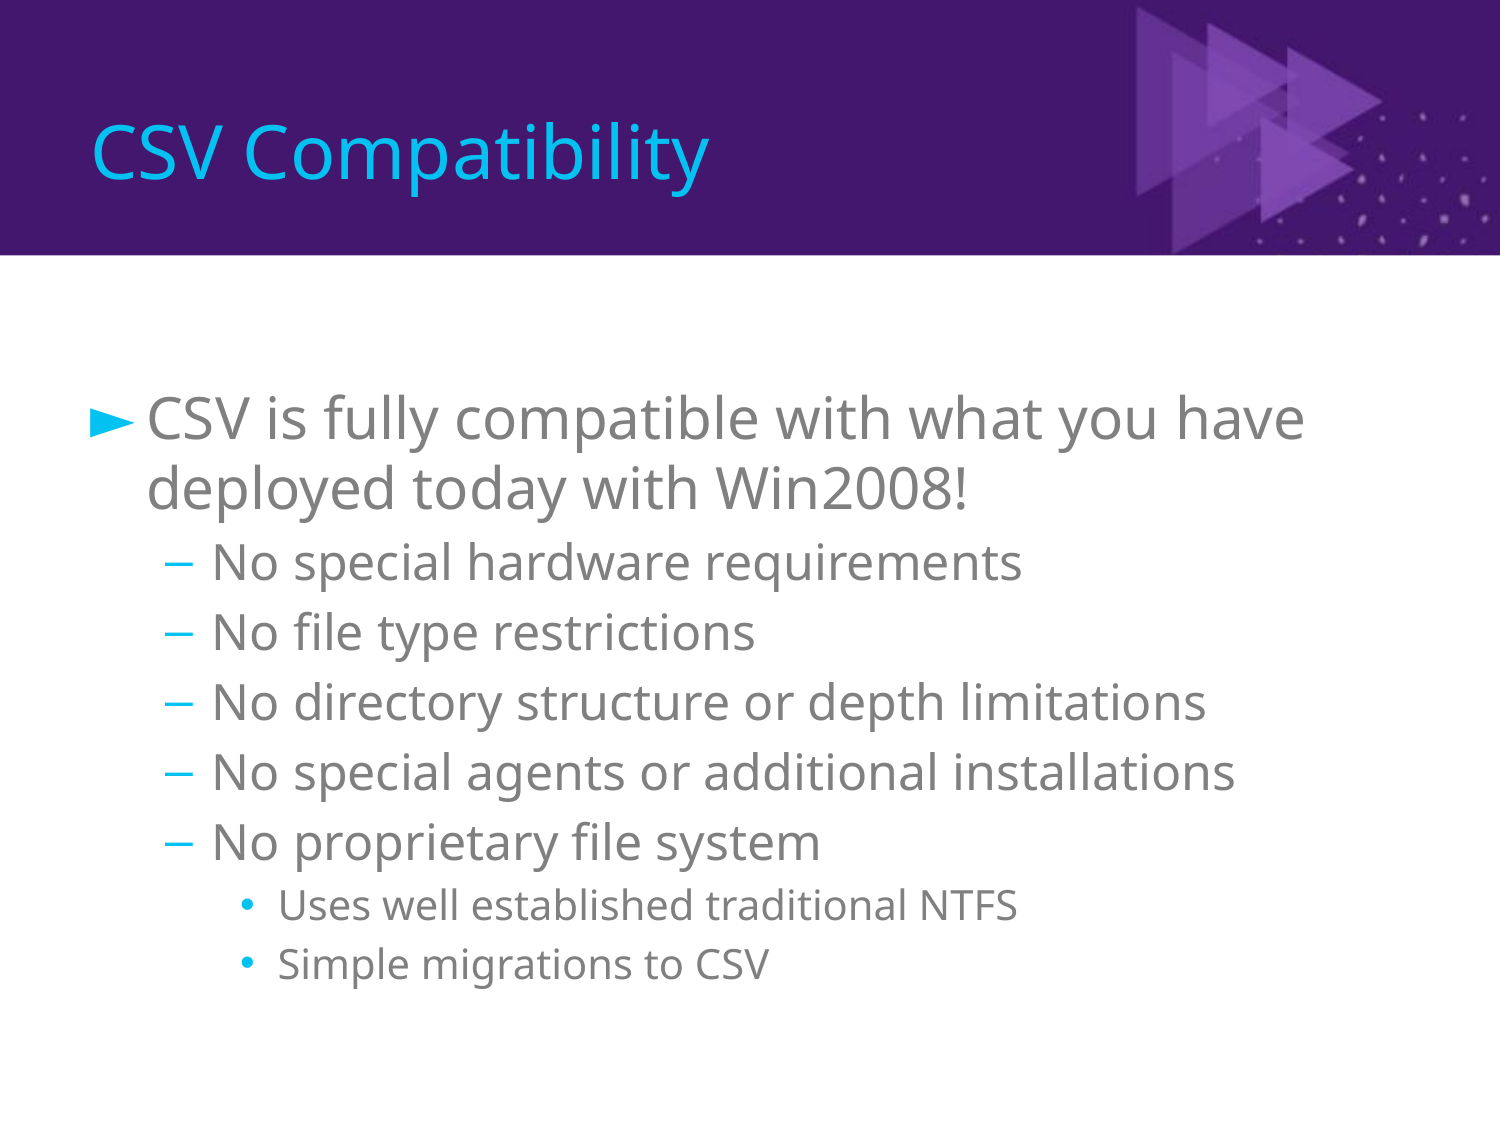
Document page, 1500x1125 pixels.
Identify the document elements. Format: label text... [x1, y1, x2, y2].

title CSV Compatibility [75, 56, 1425, 244]
picture [0, 0, 1500, 255]
list CSV is fully compatible with what you have deployed today with Win2008! No special hardware requirements No file type restrictions No directory structure or depth limitations No special agents or additional installations No proprietary file system Uses well established traditional NTFS Simple migrations to CSV [75, 373, 1425, 1005]
